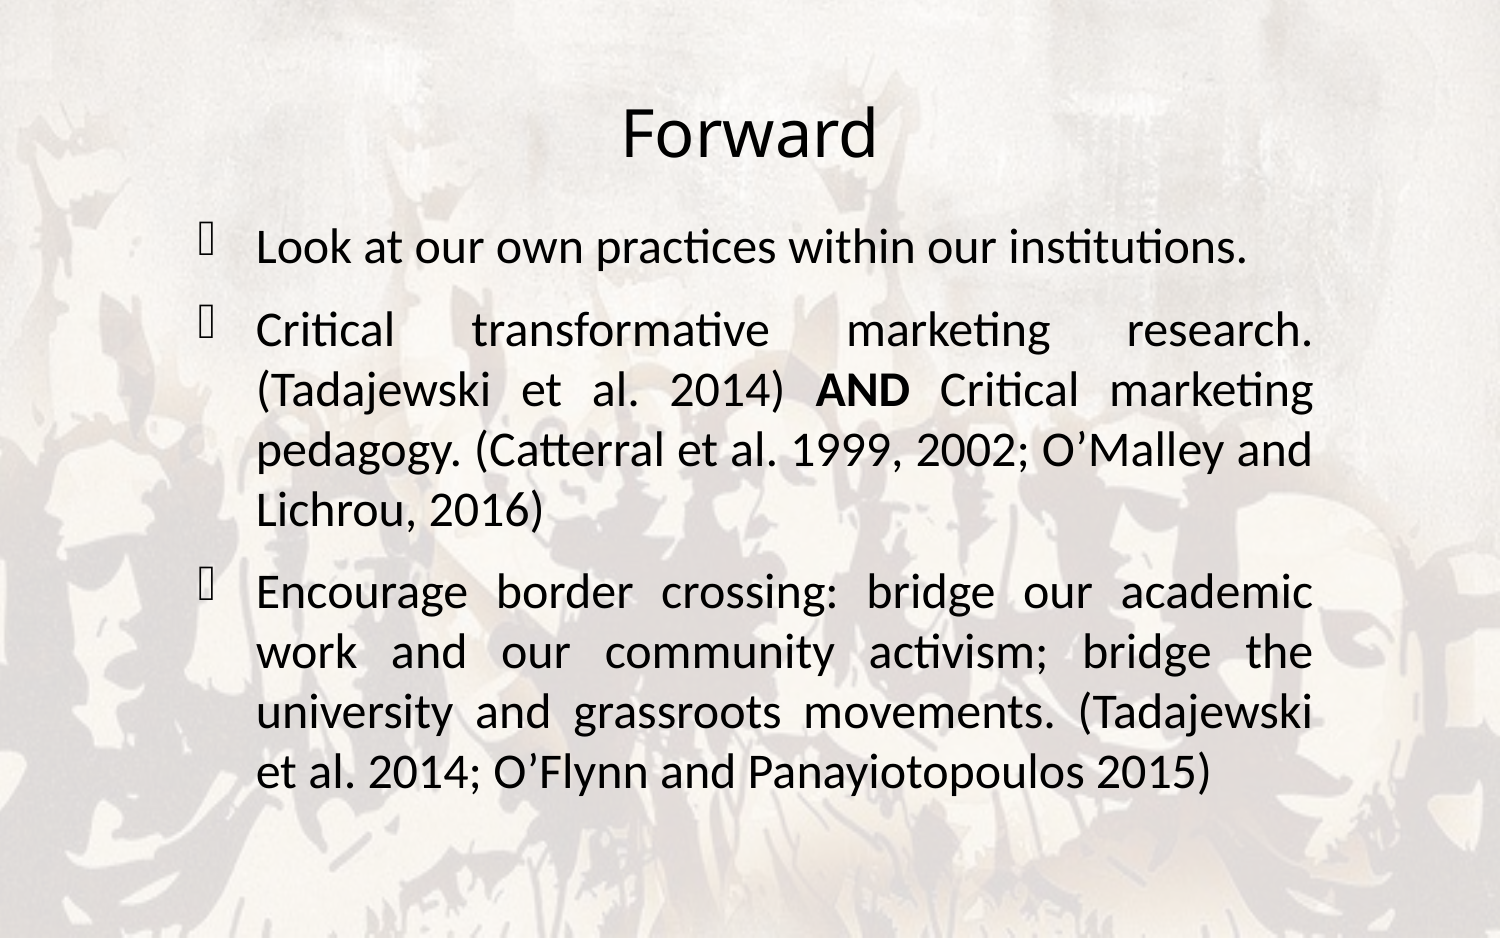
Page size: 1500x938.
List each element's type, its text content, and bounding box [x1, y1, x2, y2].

title Forward [0, 31, 1500, 232]
list Look at our own practices within our institutions. Critical transformative marketing research. (Tadajewski et al. 2014) AND Critical marketing pedagogy. (Catterral et al. 1999, 2002; O’Malley and Lichrou, 2016) Encourage border crossing: bridge our academic work and our community activism; bridge the university and grassroots movements. (Tadajewski et al. 2014; O’Flynn and Panayiotopoulos 2015) [183, 206, 1329, 907]
